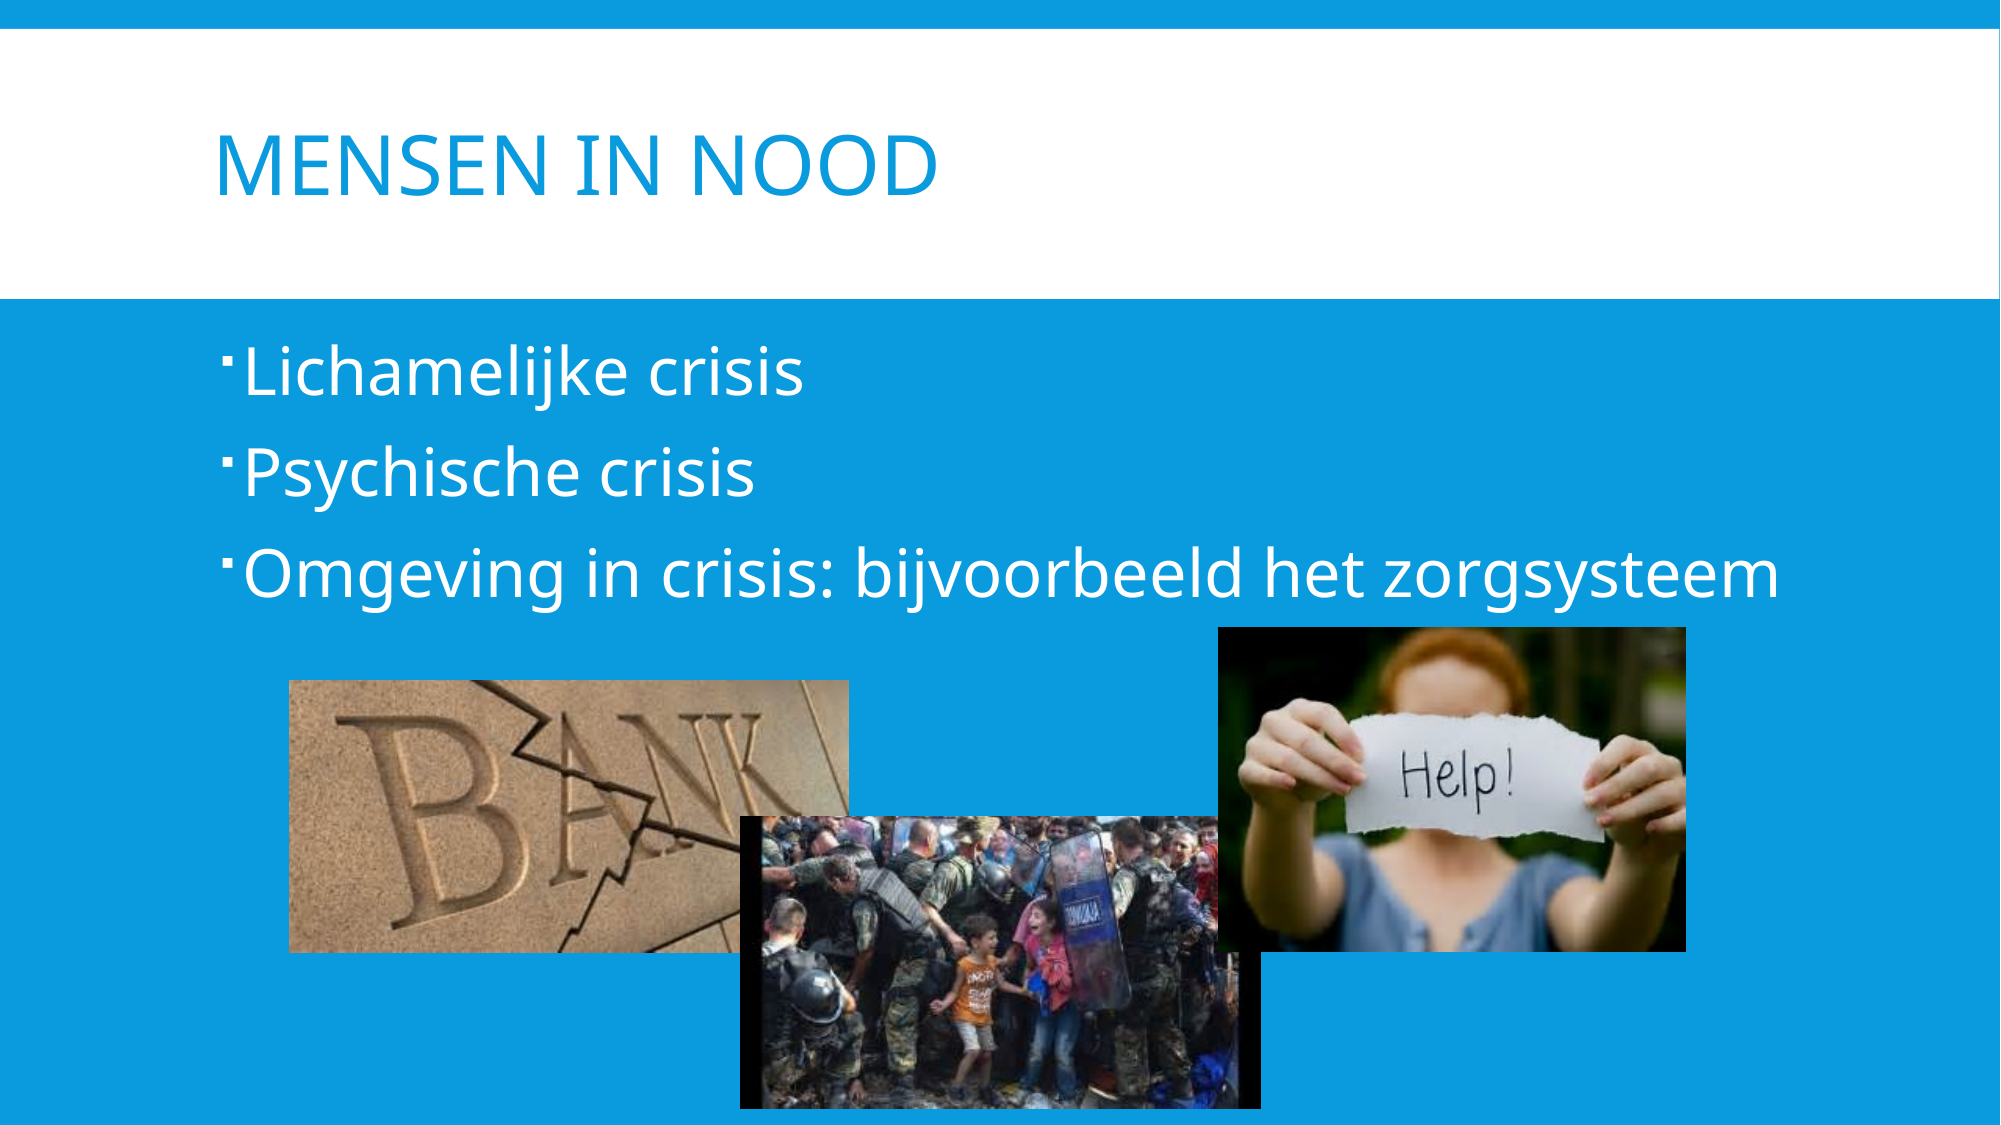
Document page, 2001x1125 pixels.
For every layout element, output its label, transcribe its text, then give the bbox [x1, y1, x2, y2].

picture [290, 628, 1685, 1108]
list Lichamelijke crisis Psychische crisis Omgeving in crisis: bijvoorbeeld het zorgsysteem [197, 329, 1803, 1020]
title Mensen in nood [197, 46, 1803, 295]
